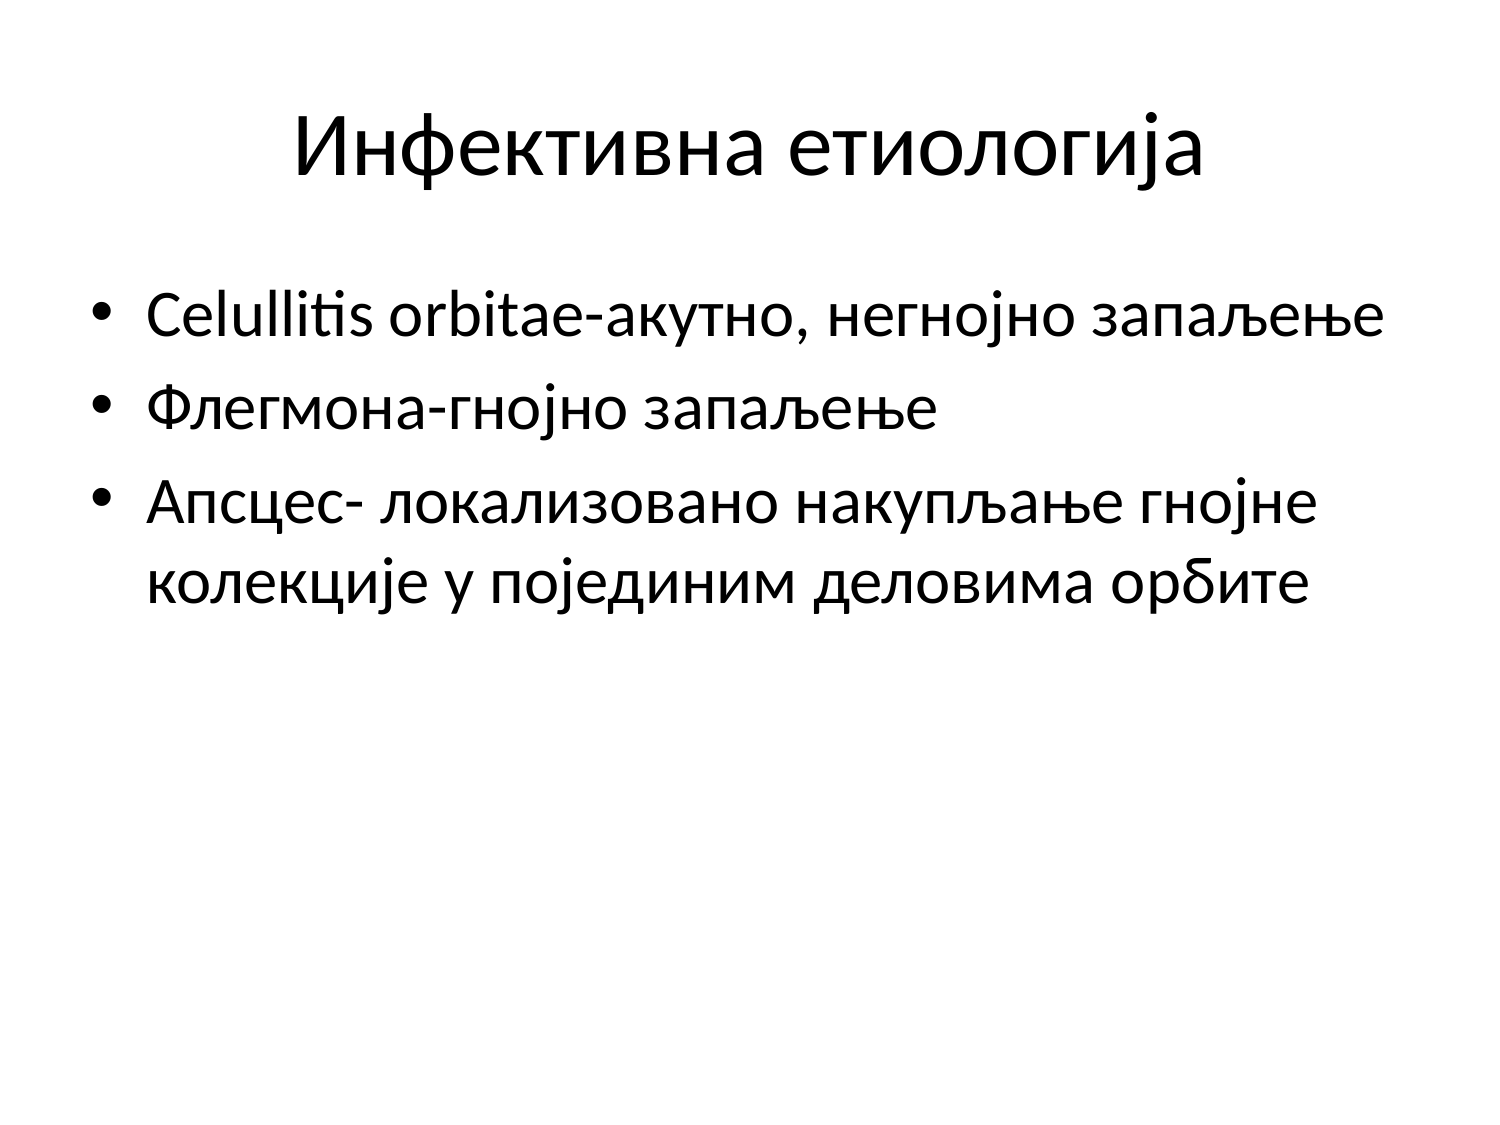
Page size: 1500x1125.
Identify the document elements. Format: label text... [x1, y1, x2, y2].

title Инфективна етиологија [75, 45, 1425, 233]
list Celullitis orbitae-акутно, негнојно запаљење Флегмона-гнојно запаљење Апсцес- локализовано накупљање гнојне колекције у појединим деловима орбите [75, 262, 1425, 1005]
